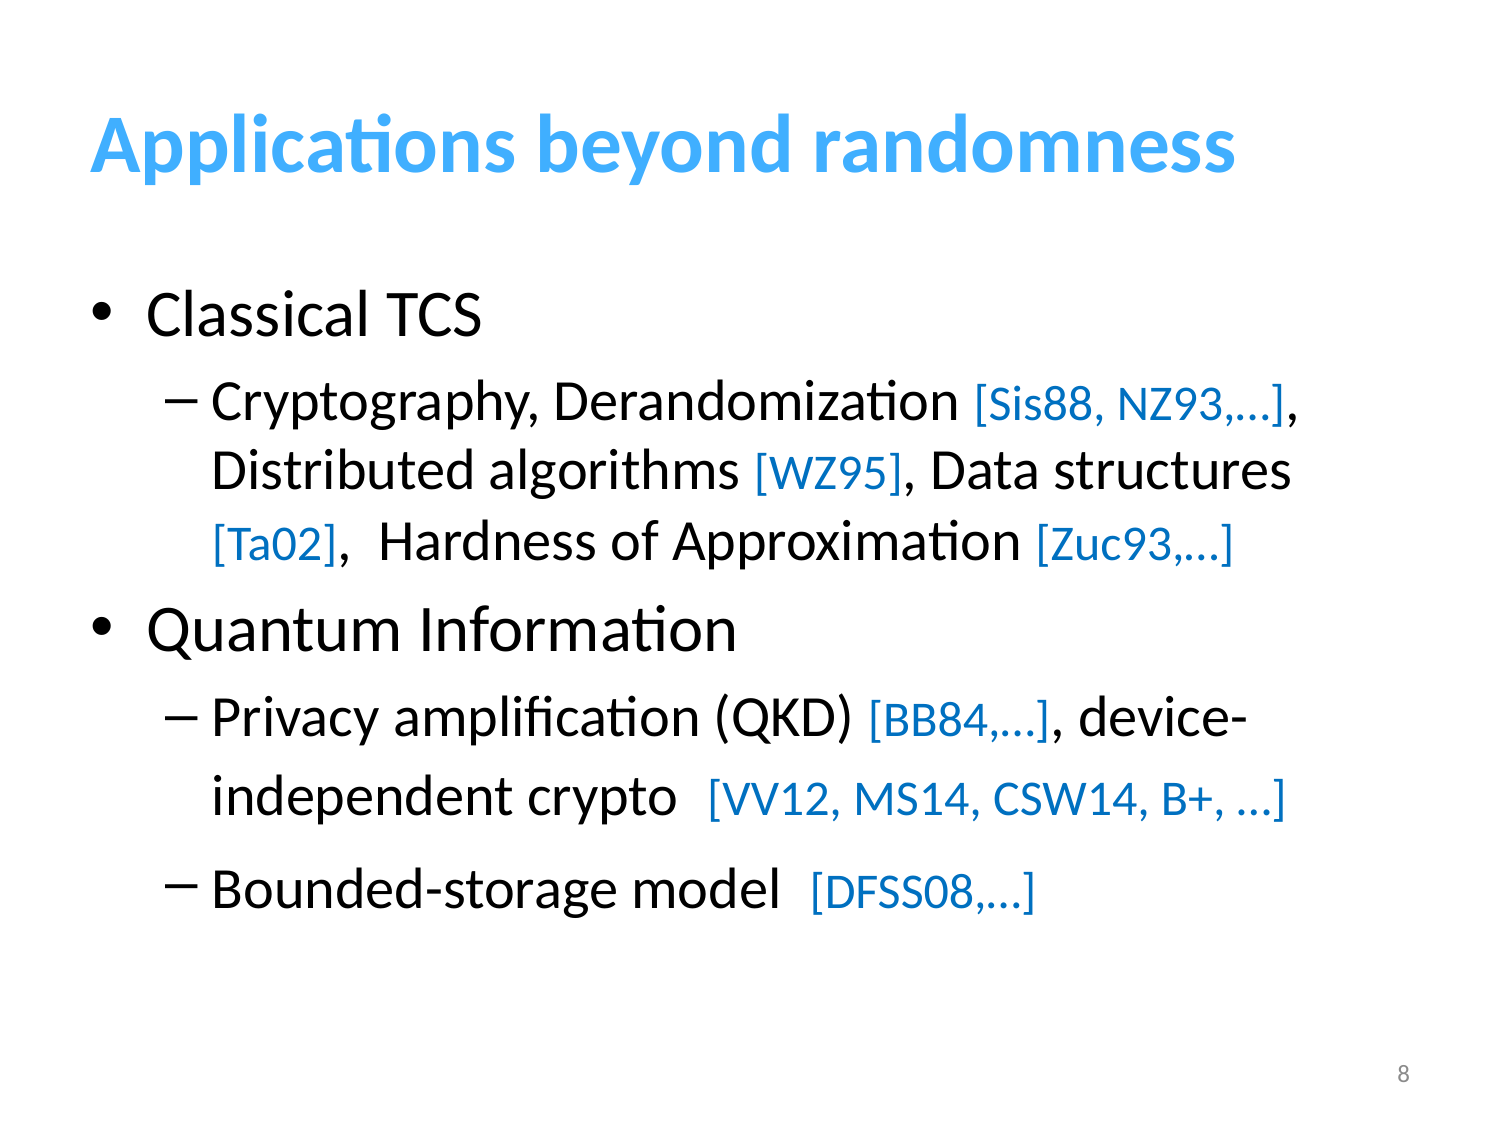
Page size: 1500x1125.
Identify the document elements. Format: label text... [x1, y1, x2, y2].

list Classical TCS Cryptography, Derandomization [Sis88, NZ93,…], Distributed algorithms [WZ95], Data structures [Ta02], Hardness of Approximation [Zuc93,…] Quantum Information Privacy amplification (QKD) [BB84,…], device-independent crypto [VV12, MS14, CSW14, B+, …] Bounded-storage model [DFSS08,…] [75, 262, 1425, 1005]
title Applications beyond randomness [75, 45, 1425, 233]
slide_number 8 [1074, 1042, 1425, 1103]
